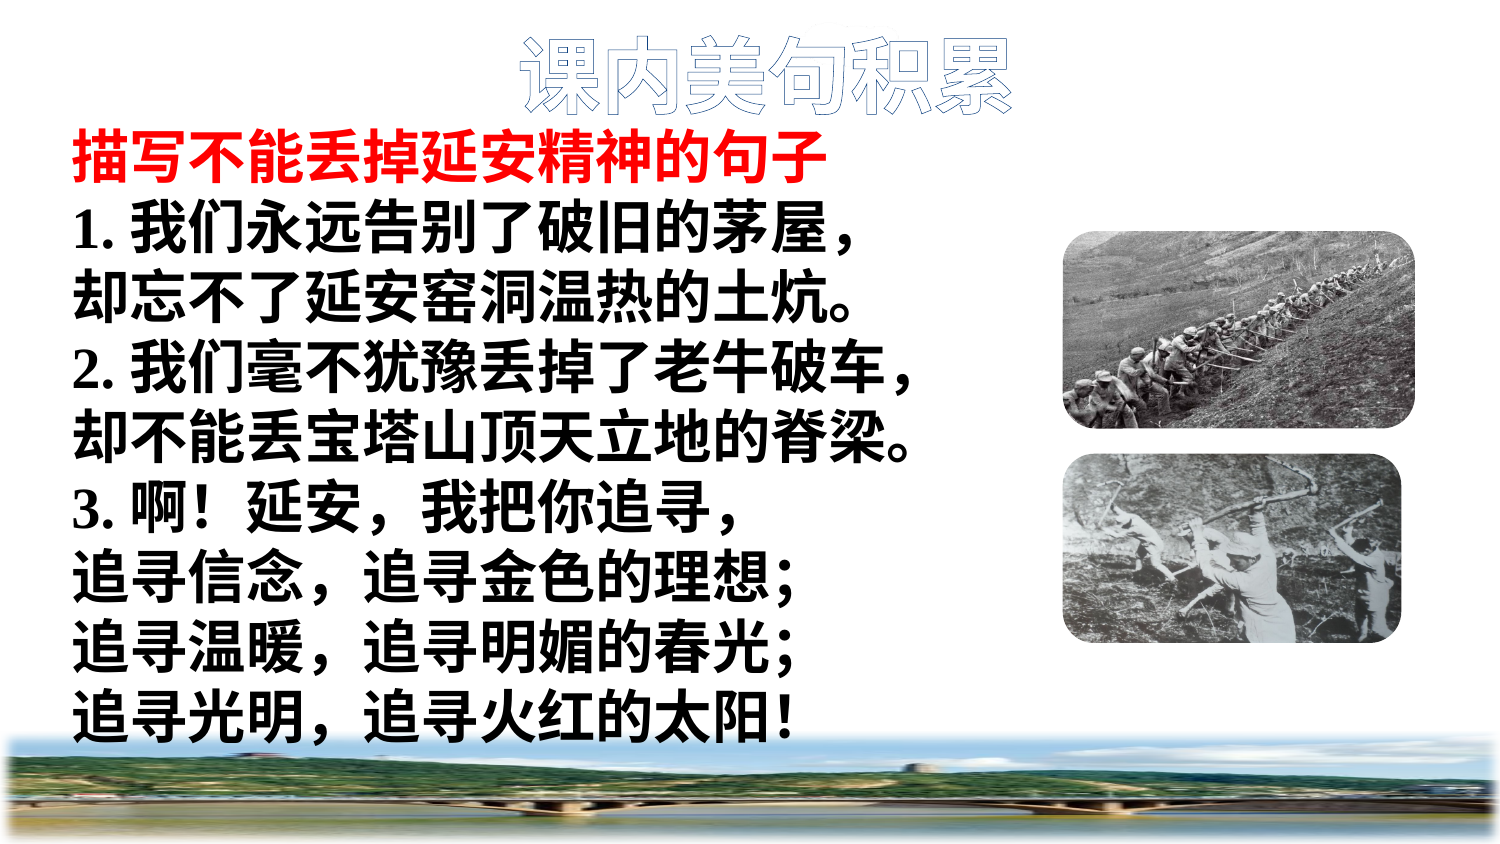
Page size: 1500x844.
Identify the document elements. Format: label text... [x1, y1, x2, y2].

picture [1062, 230, 1416, 429]
text_box 课内美句积累 [502, 16, 1032, 131]
picture [16, 747, 1487, 829]
picture [1062, 453, 1402, 644]
text_box 描写不能丢掉延安精神的句子 1.我们永远告别了破旧的茅屋， 却忘不了延安窑洞温热的土炕。 2.我们毫不犹豫丢掉了老牛破车， 却不能丢宝塔山顶天立地的脊梁。 3.啊！延安，我把你追寻， 追寻信念，追寻金色的理想； 追寻温暖，追寻明媚的春光； 追寻光明，追寻火红的太阳！ [56, 112, 1078, 758]
